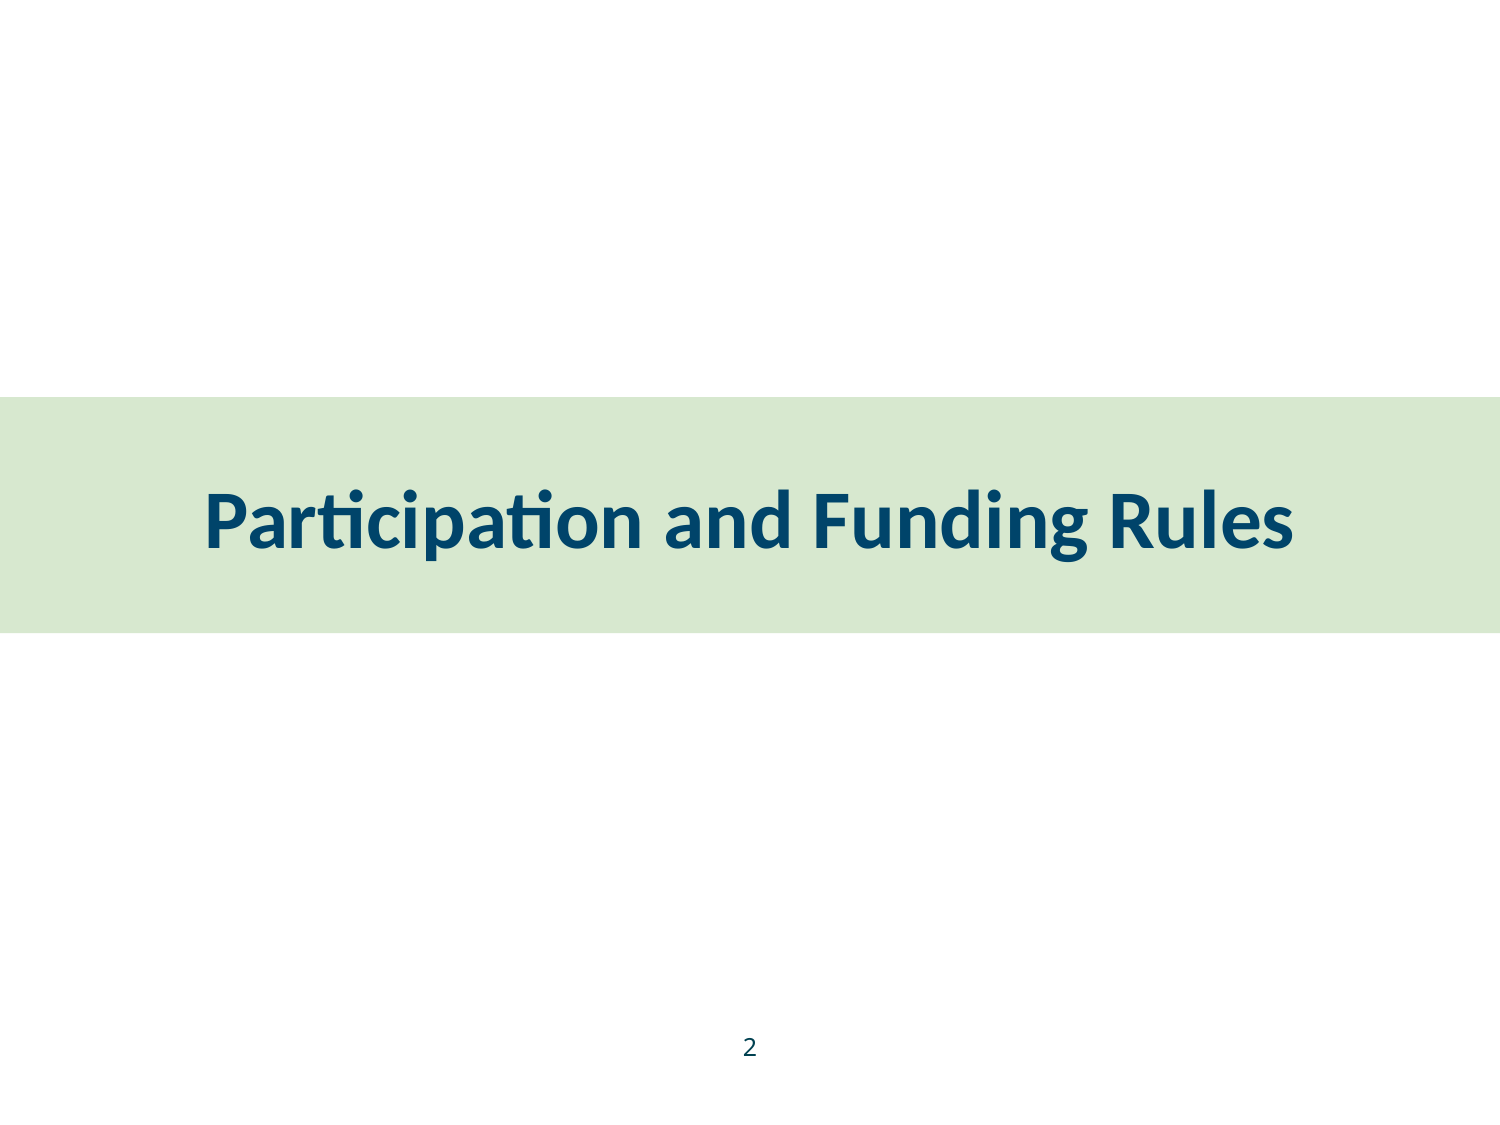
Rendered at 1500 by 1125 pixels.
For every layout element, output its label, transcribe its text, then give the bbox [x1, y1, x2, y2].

text_box Participation and Funding Rules [0, 397, 1500, 634]
footer 2 [512, 1024, 988, 1103]
